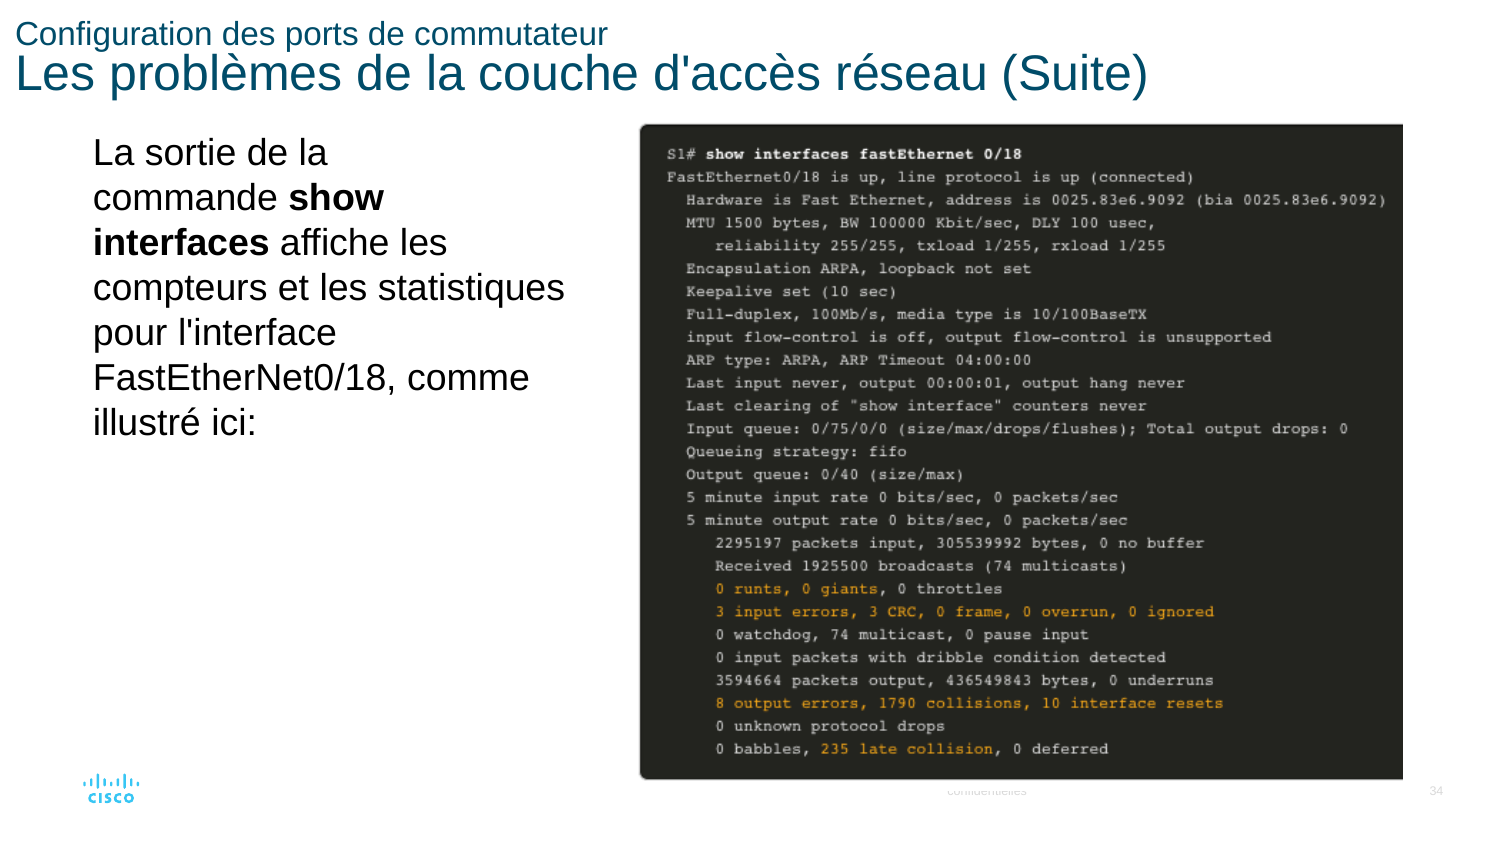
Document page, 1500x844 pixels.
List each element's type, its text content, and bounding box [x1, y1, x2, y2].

list La sortie de la commande show interfaces affiche les compteurs et les statistiques pour l'interface FastEtherNet0/18, comme illustré ici: [77, 120, 590, 726]
picture [636, 118, 1403, 791]
title Configuration des ports de commutateur Les problèmes de la couche d'accès réseau (Suite) [0, 0, 1369, 121]
